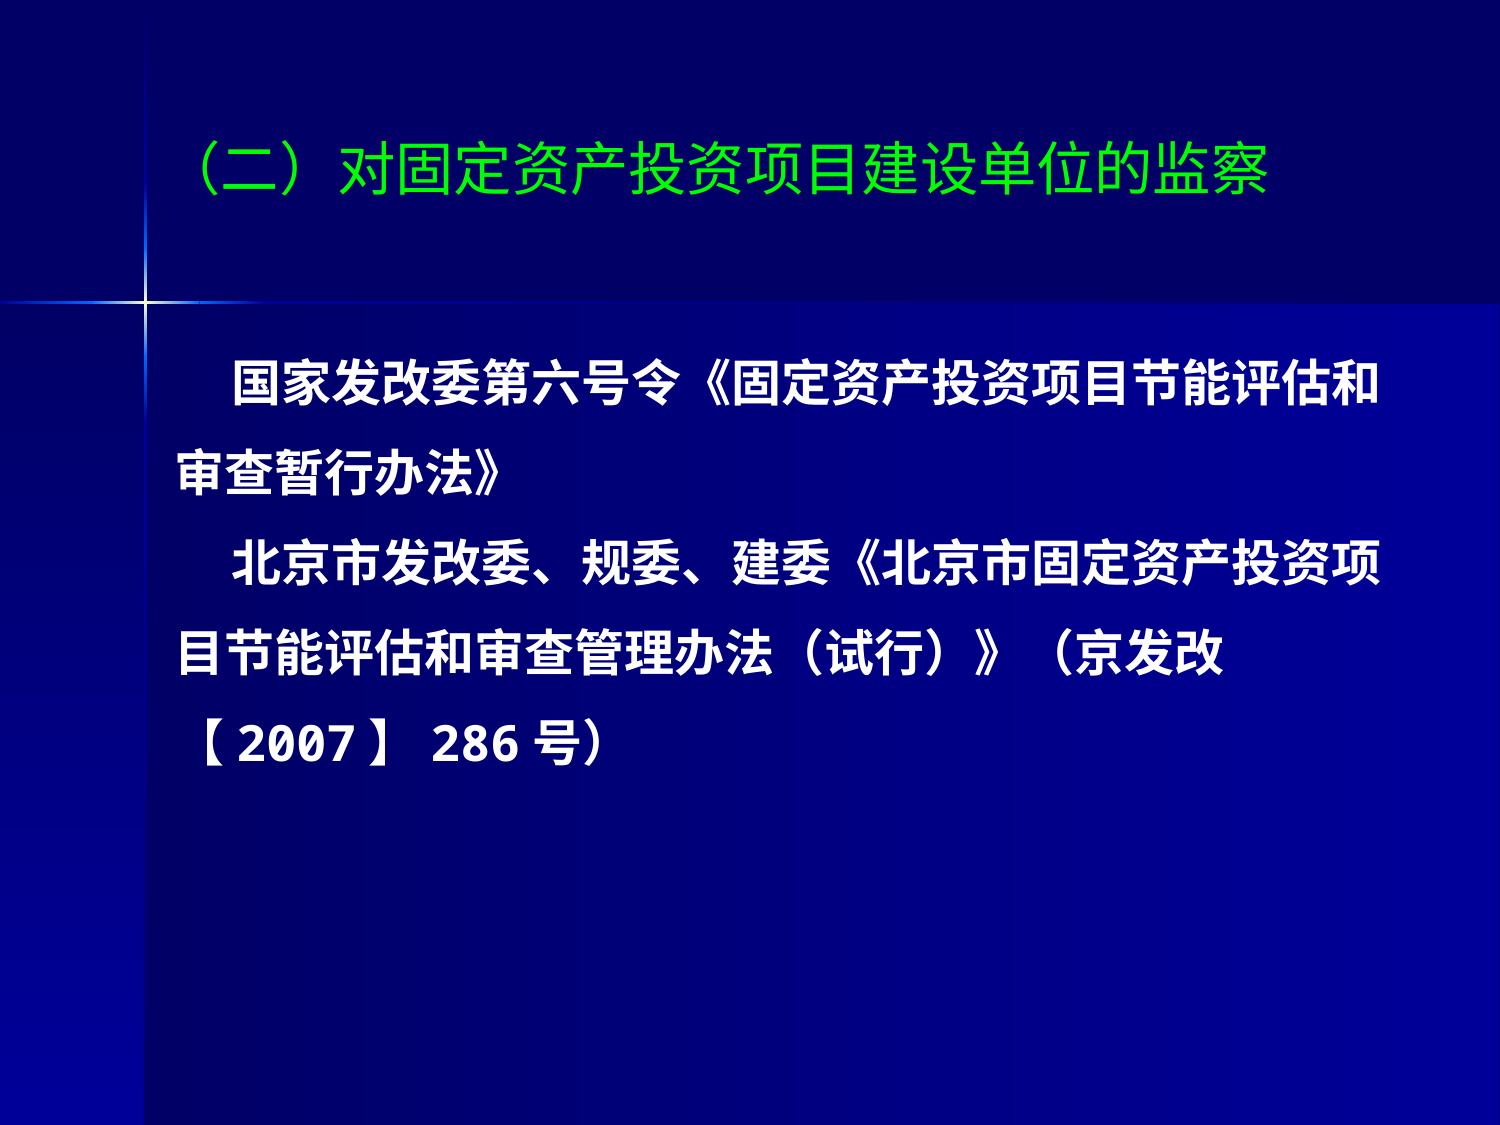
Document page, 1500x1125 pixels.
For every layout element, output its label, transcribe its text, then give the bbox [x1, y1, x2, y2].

title （二）对固定资产投资项目建设单位的监察 [147, 49, 1413, 286]
list 国家发改委第六号令《固定资产投资项目节能评估和审查暂行办法》 北京市发改委、规委、建委《北京市固定资产投资项目节能评估和审查管理办法（试行）》（京发改【2007】286号） [159, 314, 1412, 1001]
